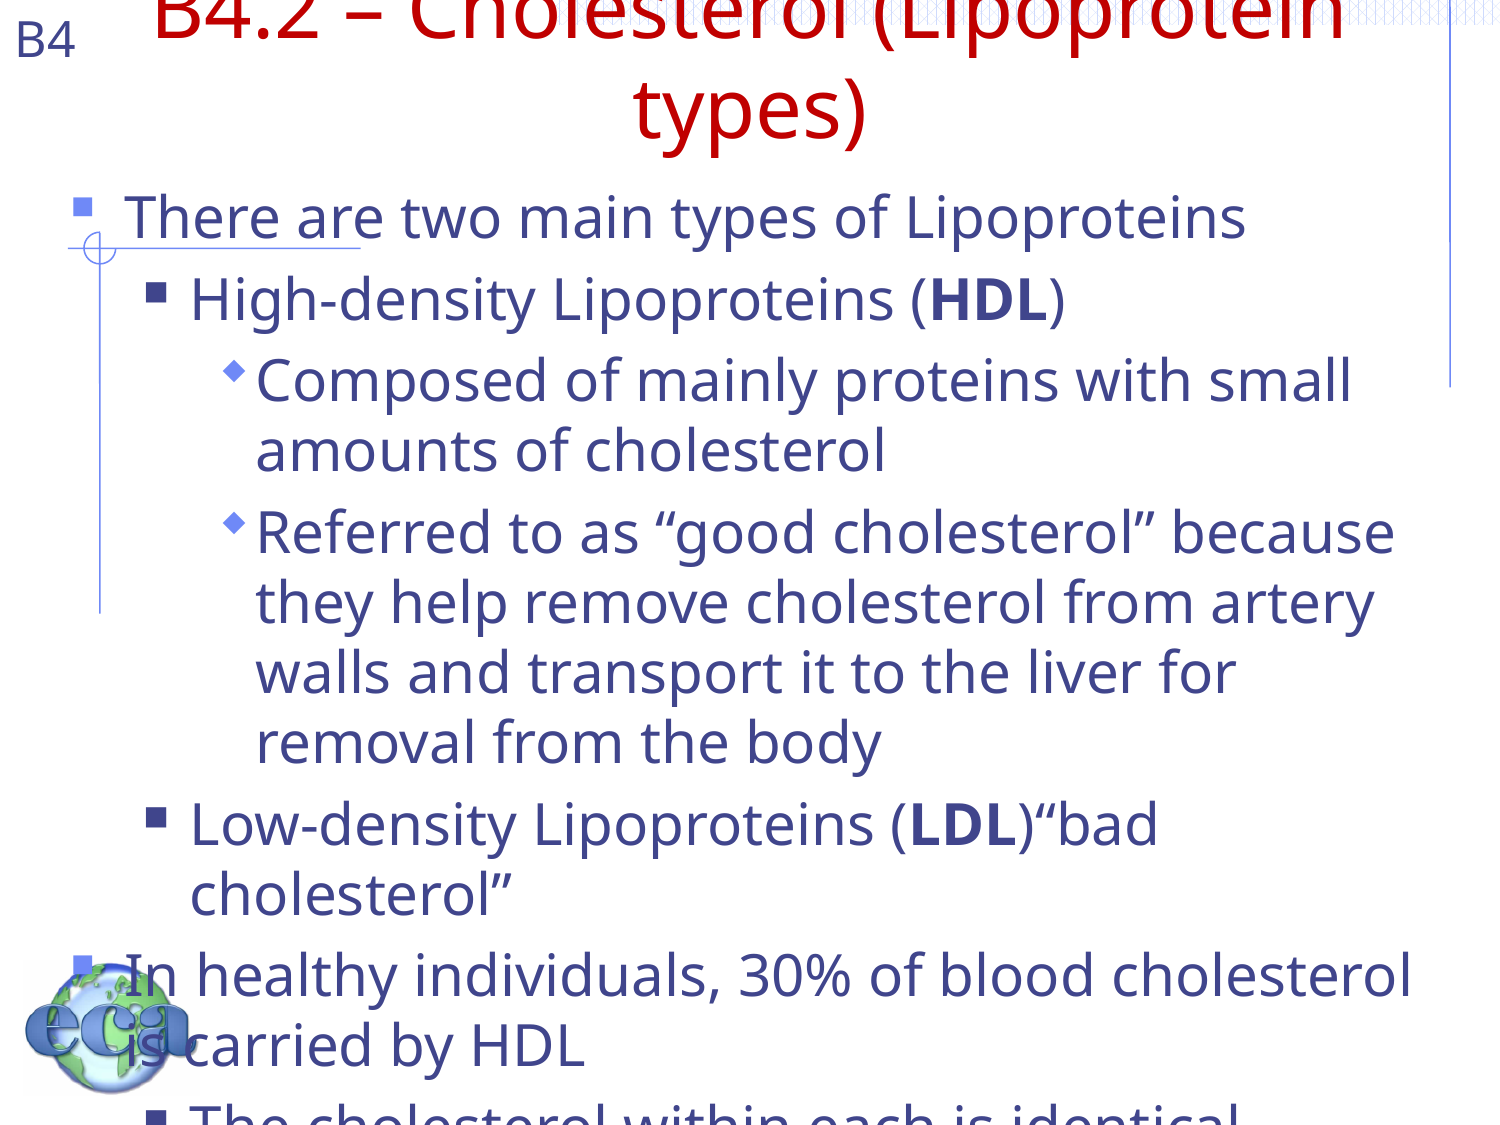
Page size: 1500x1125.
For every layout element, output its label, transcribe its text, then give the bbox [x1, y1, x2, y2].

list There are two main types of Lipoproteins High-density Lipoproteins (HDL) Composed of mainly proteins with small amounts of cholesterol Referred to as “good cholesterol” because they help remove cholesterol from artery walls and transport it to the liver for removal from the body Low-density Lipoproteins (LDL)“bad cholesterol” In healthy individuals, 30% of blood cholesterol is carried by HDL The cholesterol within each is identical [52, 172, 1466, 911]
picture [23, 960, 200, 1096]
title B4.2 – Cholesterol (Lipoprotein types) [37, 24, 1463, 163]
